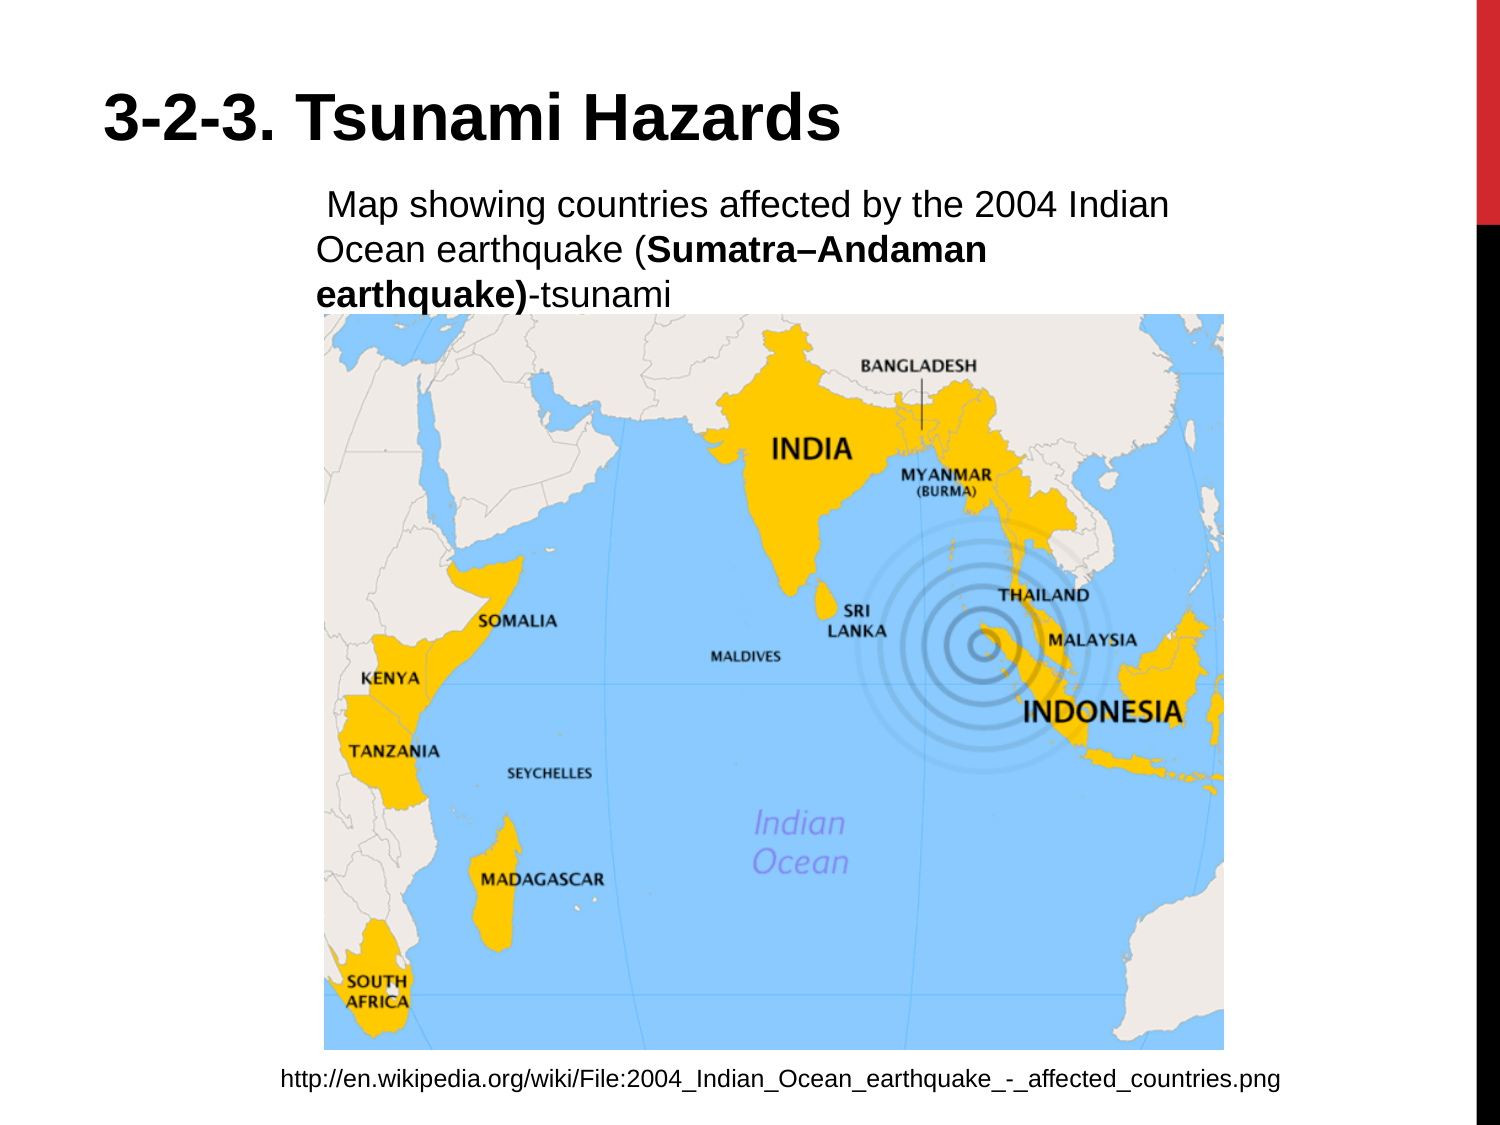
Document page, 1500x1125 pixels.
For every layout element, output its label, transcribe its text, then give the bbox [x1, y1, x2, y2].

text_box Map showing countries affected by the 2004 Indian Ocean earthquake (Sumatra–Andaman earthquake)-tsunami [301, 172, 1211, 323]
picture [324, 313, 1224, 1051]
list 3-2-3. Tsunami Hazards [88, 66, 1339, 958]
text_box http://en.wikipedia.org/wiki/File:2004_Indian_Ocean_earthquake_-_affected_countries.png [265, 1055, 1326, 1100]
